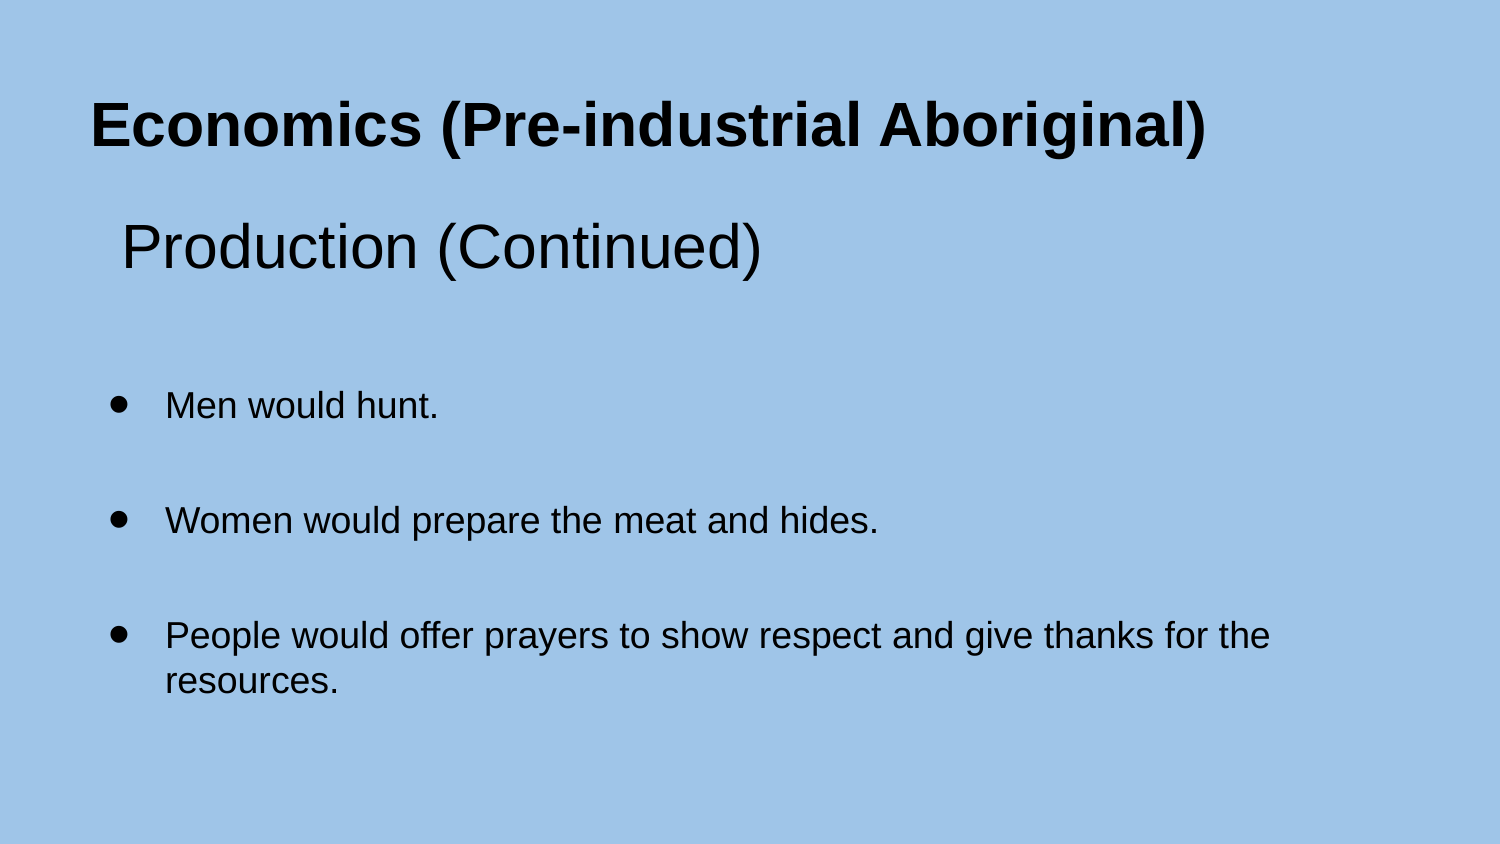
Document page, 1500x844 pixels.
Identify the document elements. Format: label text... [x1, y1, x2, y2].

title Economics (Pre-industrial Aboriginal) [75, 33, 1425, 175]
list Production (Continued) Men would hunt. Women would prepare the meat and hides. People would offer prayers to show respect and give thanks for the resources. [75, 191, 1425, 803]
